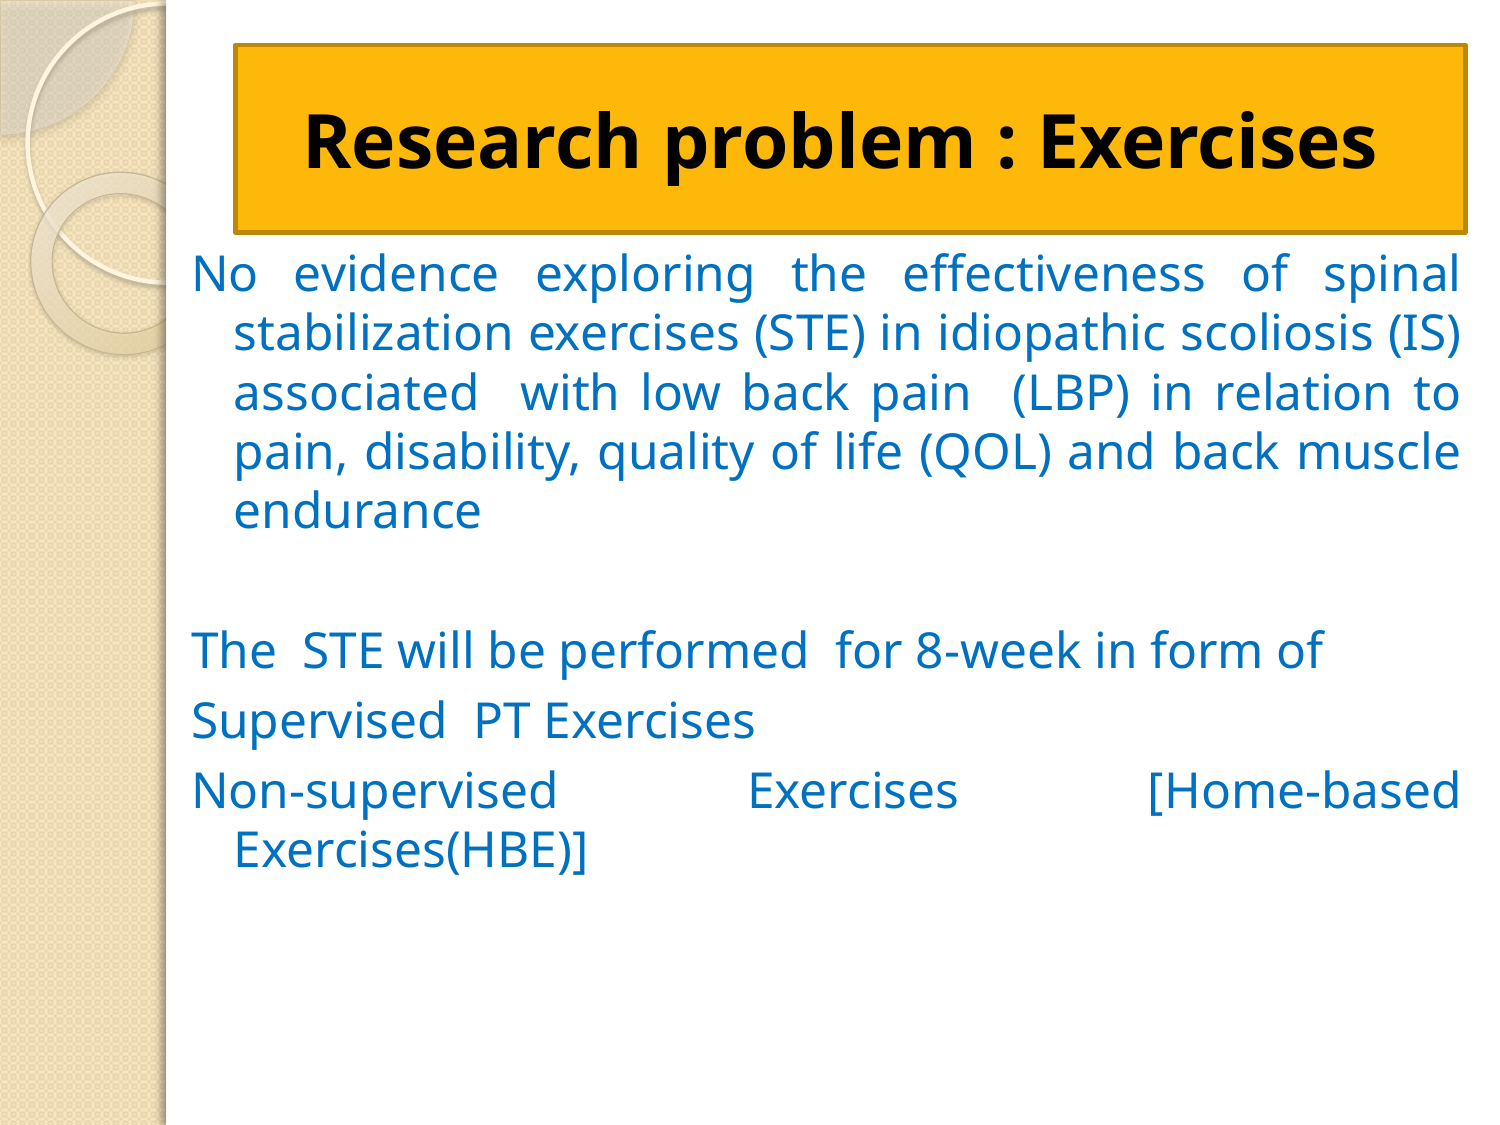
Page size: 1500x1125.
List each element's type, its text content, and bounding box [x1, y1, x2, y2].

list No evidence exploring the effectiveness of spinal stabilization exercises (STE) in idiopathic scoliosis (IS) associated with low back pain (LBP) in relation to pain, disability, quality of life (QOL) and back muscle endurance The STE will be performed for 8-week in form of Supervised PT Exercises Non-supervised Exercises [Home-based Exercises(HBE)] [164, 234, 1477, 896]
title Research problem : Exercises [233, 43, 1468, 234]
